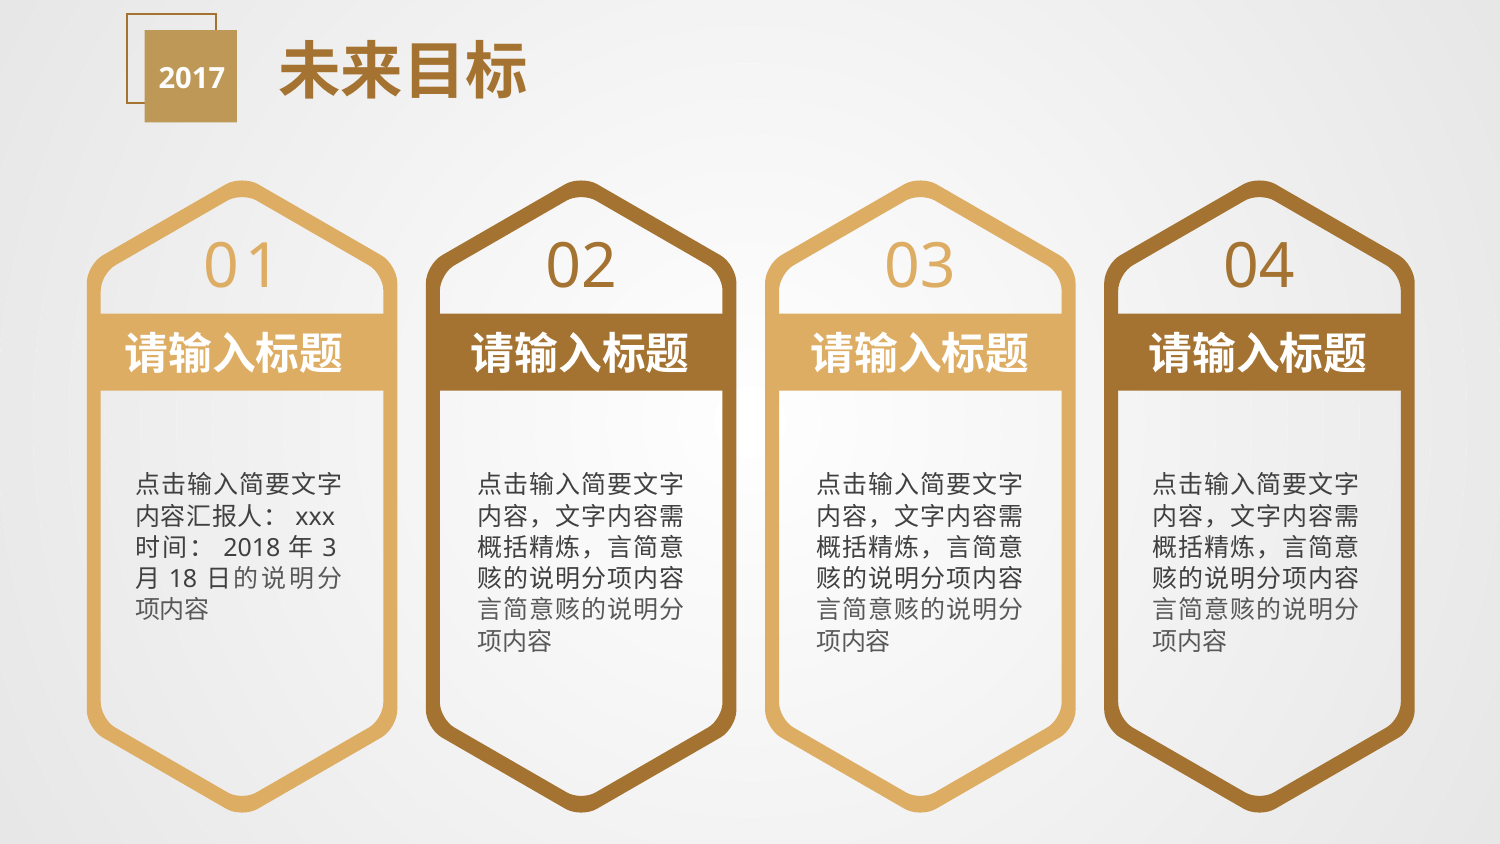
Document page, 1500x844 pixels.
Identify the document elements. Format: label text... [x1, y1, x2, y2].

text_box 请输入标题 [1076, 325, 1084, 379]
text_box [86, 180, 398, 813]
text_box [1104, 180, 1415, 813]
text_box 未来目标 [263, 23, 544, 114]
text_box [425, 180, 737, 813]
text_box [127, 14, 244, 123]
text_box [764, 180, 1076, 813]
text_box 请输入标题 [737, 325, 744, 379]
text_box 请输入标题 [1415, 325, 1422, 379]
